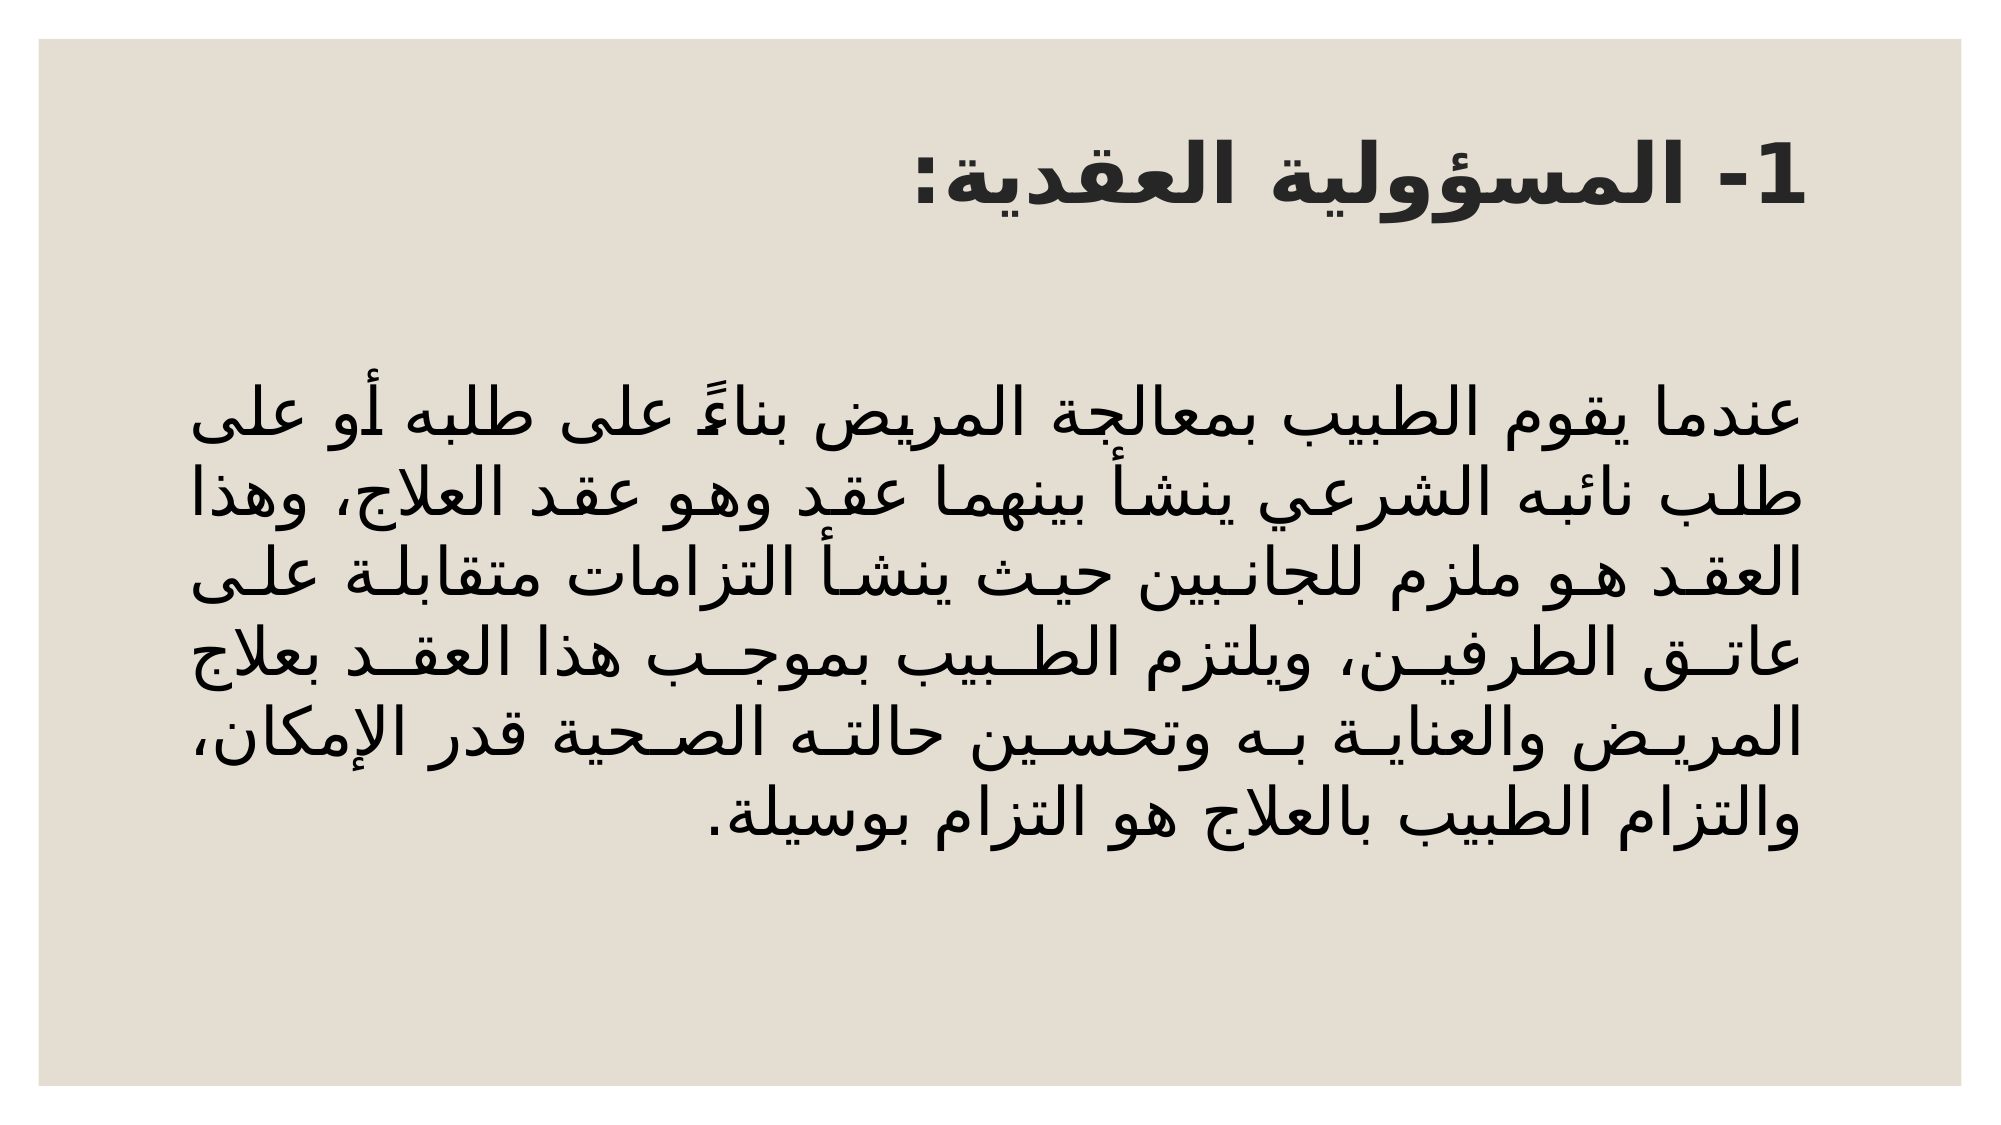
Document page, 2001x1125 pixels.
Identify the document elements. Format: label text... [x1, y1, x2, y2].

list عندما يقوم الطبيب بمعالجة المريض بناءً على طلبه أو على طلب نائبه الشرعي ينشأ بينهما عقد وهو عقد العلاج، وهذا العقد هو ملزم للجانبين حيث ينشأ التزامات متقابلة على عاتق الطرفين، ويلتزم الطبيب بموجب هذا العقد بعلاج المريض والعناية به وتحسين حالته الصحية قدر الإمكان، والتزام الطبيب بالعلاج هو التزام بوسيلة. [174, 297, 1821, 990]
title 1- المسؤولية العقدية: [179, 86, 1825, 268]
